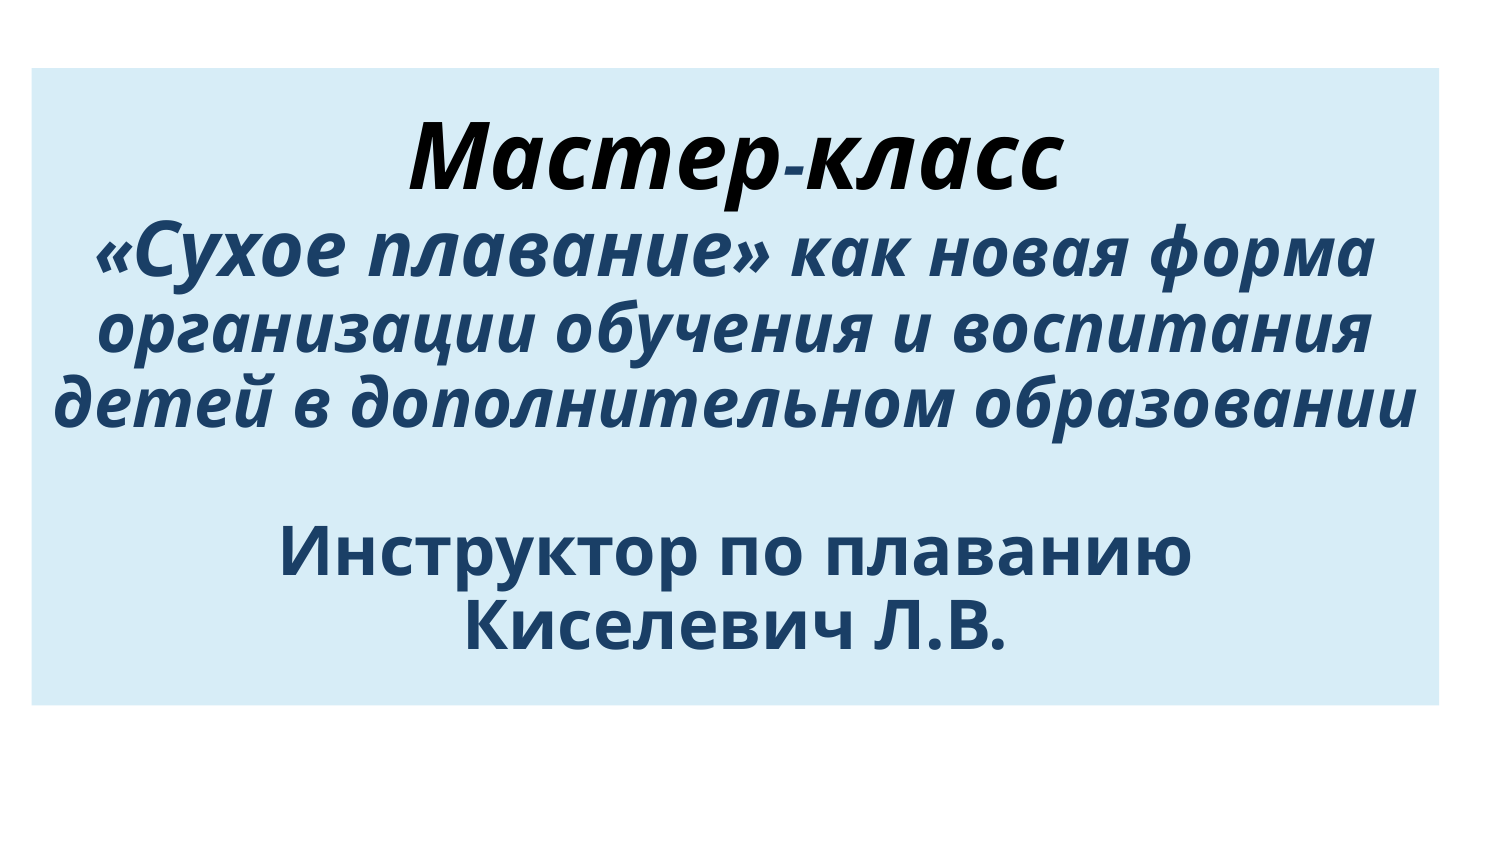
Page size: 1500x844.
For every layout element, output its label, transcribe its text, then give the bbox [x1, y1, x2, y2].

title Мастер-класс «Сухое плавание» как новая форма организации обучения и воспитания детей в дополнительном образовании Инструктор по плаванию Киселевич Л.В. [31, 68, 1440, 706]
